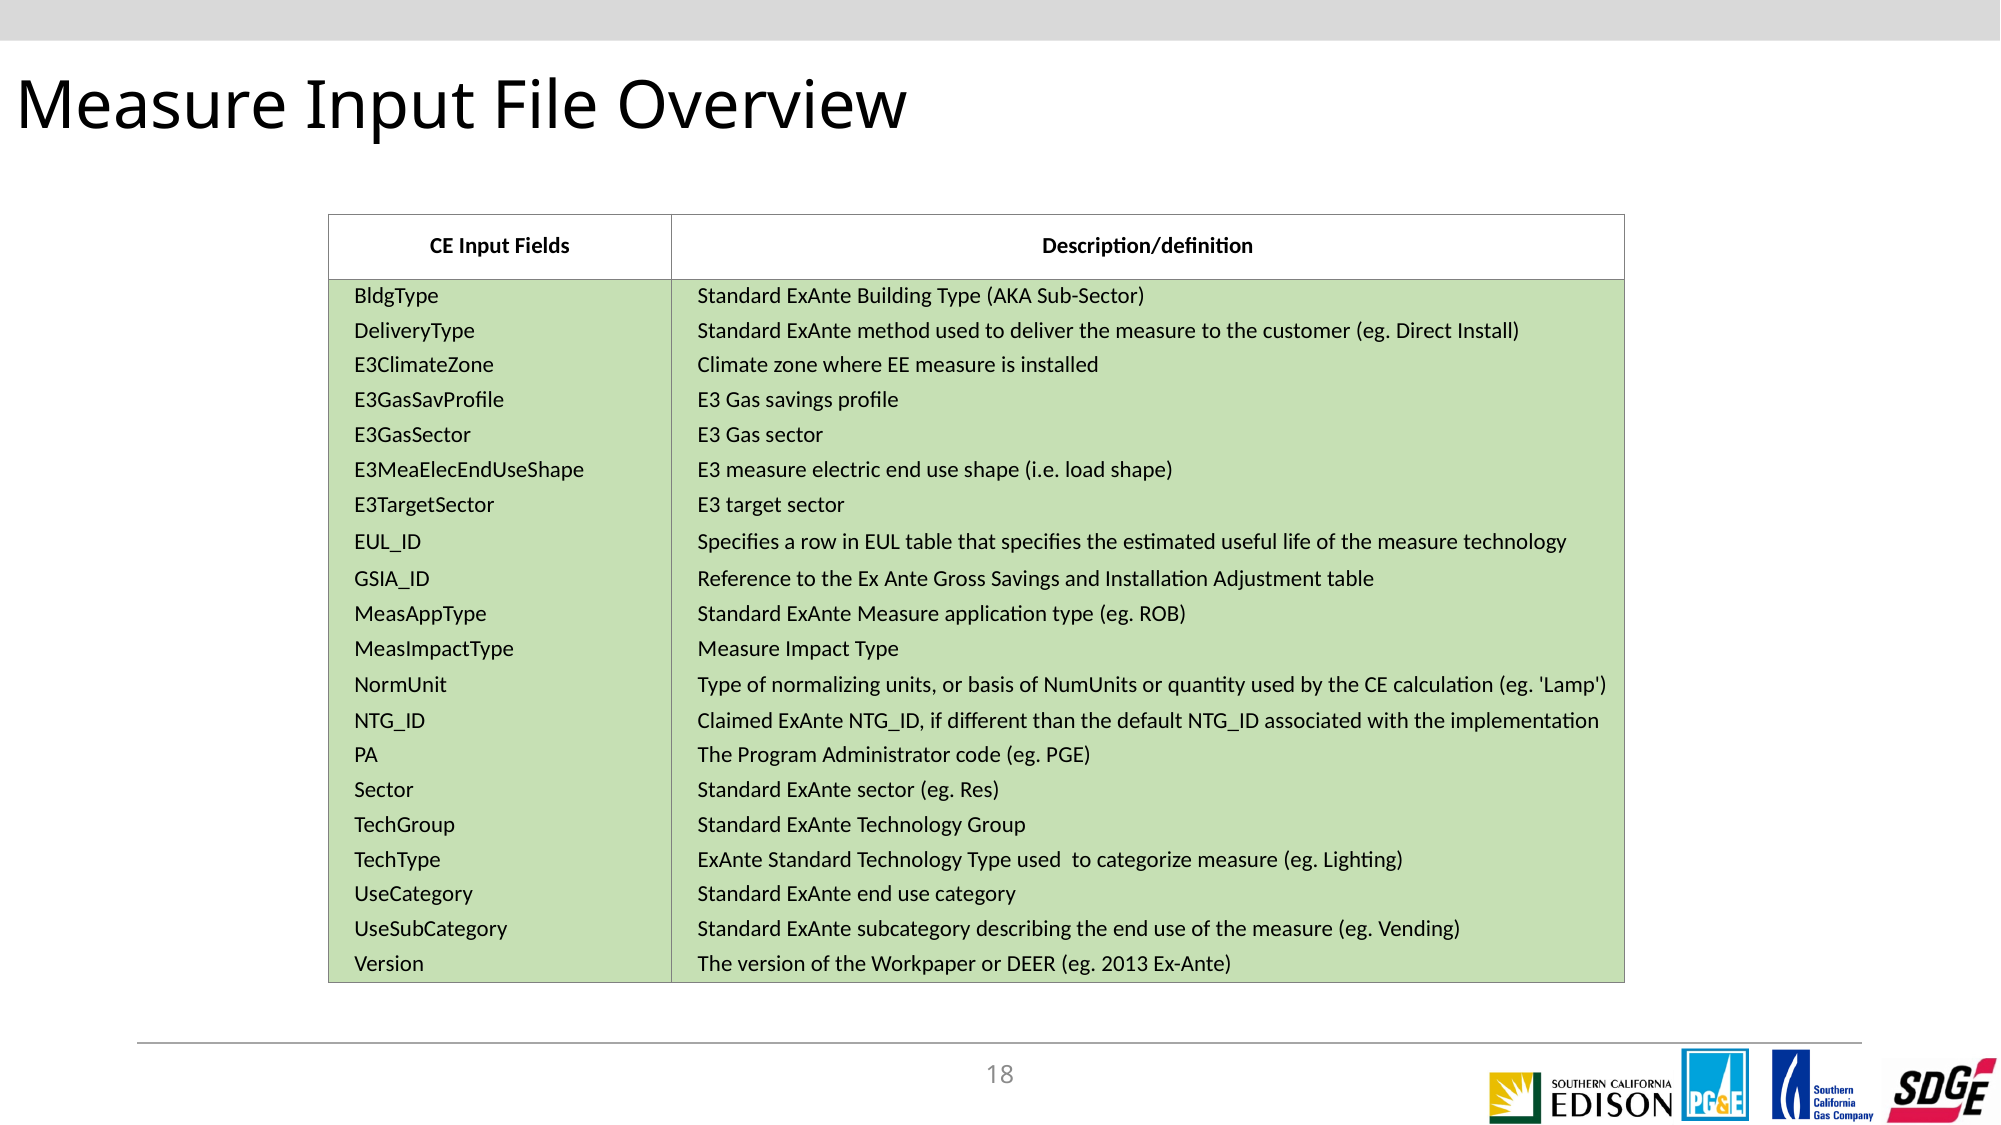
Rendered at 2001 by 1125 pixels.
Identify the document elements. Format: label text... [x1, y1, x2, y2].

table_cell E3GasSavProfile [329, 384, 671, 419]
table_cell Climate zone where EE measure is installed [672, 349, 1624, 384]
table_cell Standard ExAnte end use category [672, 878, 1624, 913]
table_cell TechGroup [329, 808, 671, 843]
picture [1479, 1045, 2000, 1125]
table_cell TechType [329, 843, 671, 878]
table_cell Reference to the Ex Ante Gross Savings and Installation Adjustment table [672, 563, 1624, 597]
table_cell Standard ExAnte Technology Group [672, 808, 1624, 843]
table_cell Claimed ExAnte NTG_ID, if different than the default NTG_ID associated with the implementation [672, 706, 1624, 739]
table_cell Standard ExAnte subcategory describing the end use of the measure (eg. Vending) [672, 913, 1624, 948]
table_cell MeasImpactType [329, 632, 671, 667]
table_cell Standard ExAnte Measure application type (eg. ROB) [672, 597, 1624, 632]
table_cell DeliveryType [329, 314, 671, 349]
table_cell E3ClimateZone [329, 349, 671, 384]
table_cell E3GasSector [329, 419, 671, 454]
table_cell Standard ExAnte sector (eg. Res) [672, 774, 1624, 808]
table_cell PA [329, 739, 671, 774]
table_cell Specifies a row in EUL table that specifies the estimated useful life of the measure technology [672, 523, 1624, 563]
table_cell Measure Impact Type [672, 632, 1624, 667]
table_cell Standard ExAnte method used to deliver the measure to the customer (eg. Direct Install) [672, 314, 1624, 349]
table_header Description/definition [672, 215, 1624, 279]
table_cell E3MeaElecEndUseShape [329, 454, 671, 488]
table_cell E3 Gas sector [672, 419, 1624, 454]
table_cell EUL_ID [329, 523, 671, 563]
table_cell Standard ExAnte Building Type (AKA Sub-Sector) [672, 280, 1624, 314]
table_cell MeasAppType [329, 597, 671, 632]
table_cell Type of normalizing units, or basis of NumUnits or quantity used by the CE calculation (eg. 'Lamp') [672, 667, 1624, 706]
table_cell The Program Administrator code (eg. PGE) [672, 739, 1624, 774]
table_cell E3 target sector [672, 488, 1624, 523]
table_cell ExAnte Standard Technology Type used to categorize measure (eg. Lighting) [672, 843, 1624, 878]
table_cell Sector [329, 774, 671, 808]
table_cell E3 measure electric end use shape (i.e. load shape) [672, 454, 1624, 488]
table_cell The version of the Workpaper or DEER (eg. 2013 Ex-Ante) [672, 948, 1624, 982]
slide_number 18 [774, 1045, 1225, 1106]
text_box Measure Input File Overview [0, 38, 1650, 170]
table_header CE Input Fields [329, 215, 671, 279]
table_cell E3TargetSector [329, 488, 671, 523]
table_cell GSIA_ID [329, 563, 671, 597]
table_cell Version [329, 948, 671, 982]
table_cell E3 Gas savings profile [672, 384, 1624, 419]
table_cell BldgType [329, 280, 671, 314]
table_cell NTG_ID [329, 706, 671, 739]
table_cell NormUnit [329, 667, 671, 706]
table_cell UseSubCategory [329, 913, 671, 948]
table_cell UseCategory [329, 878, 671, 913]
